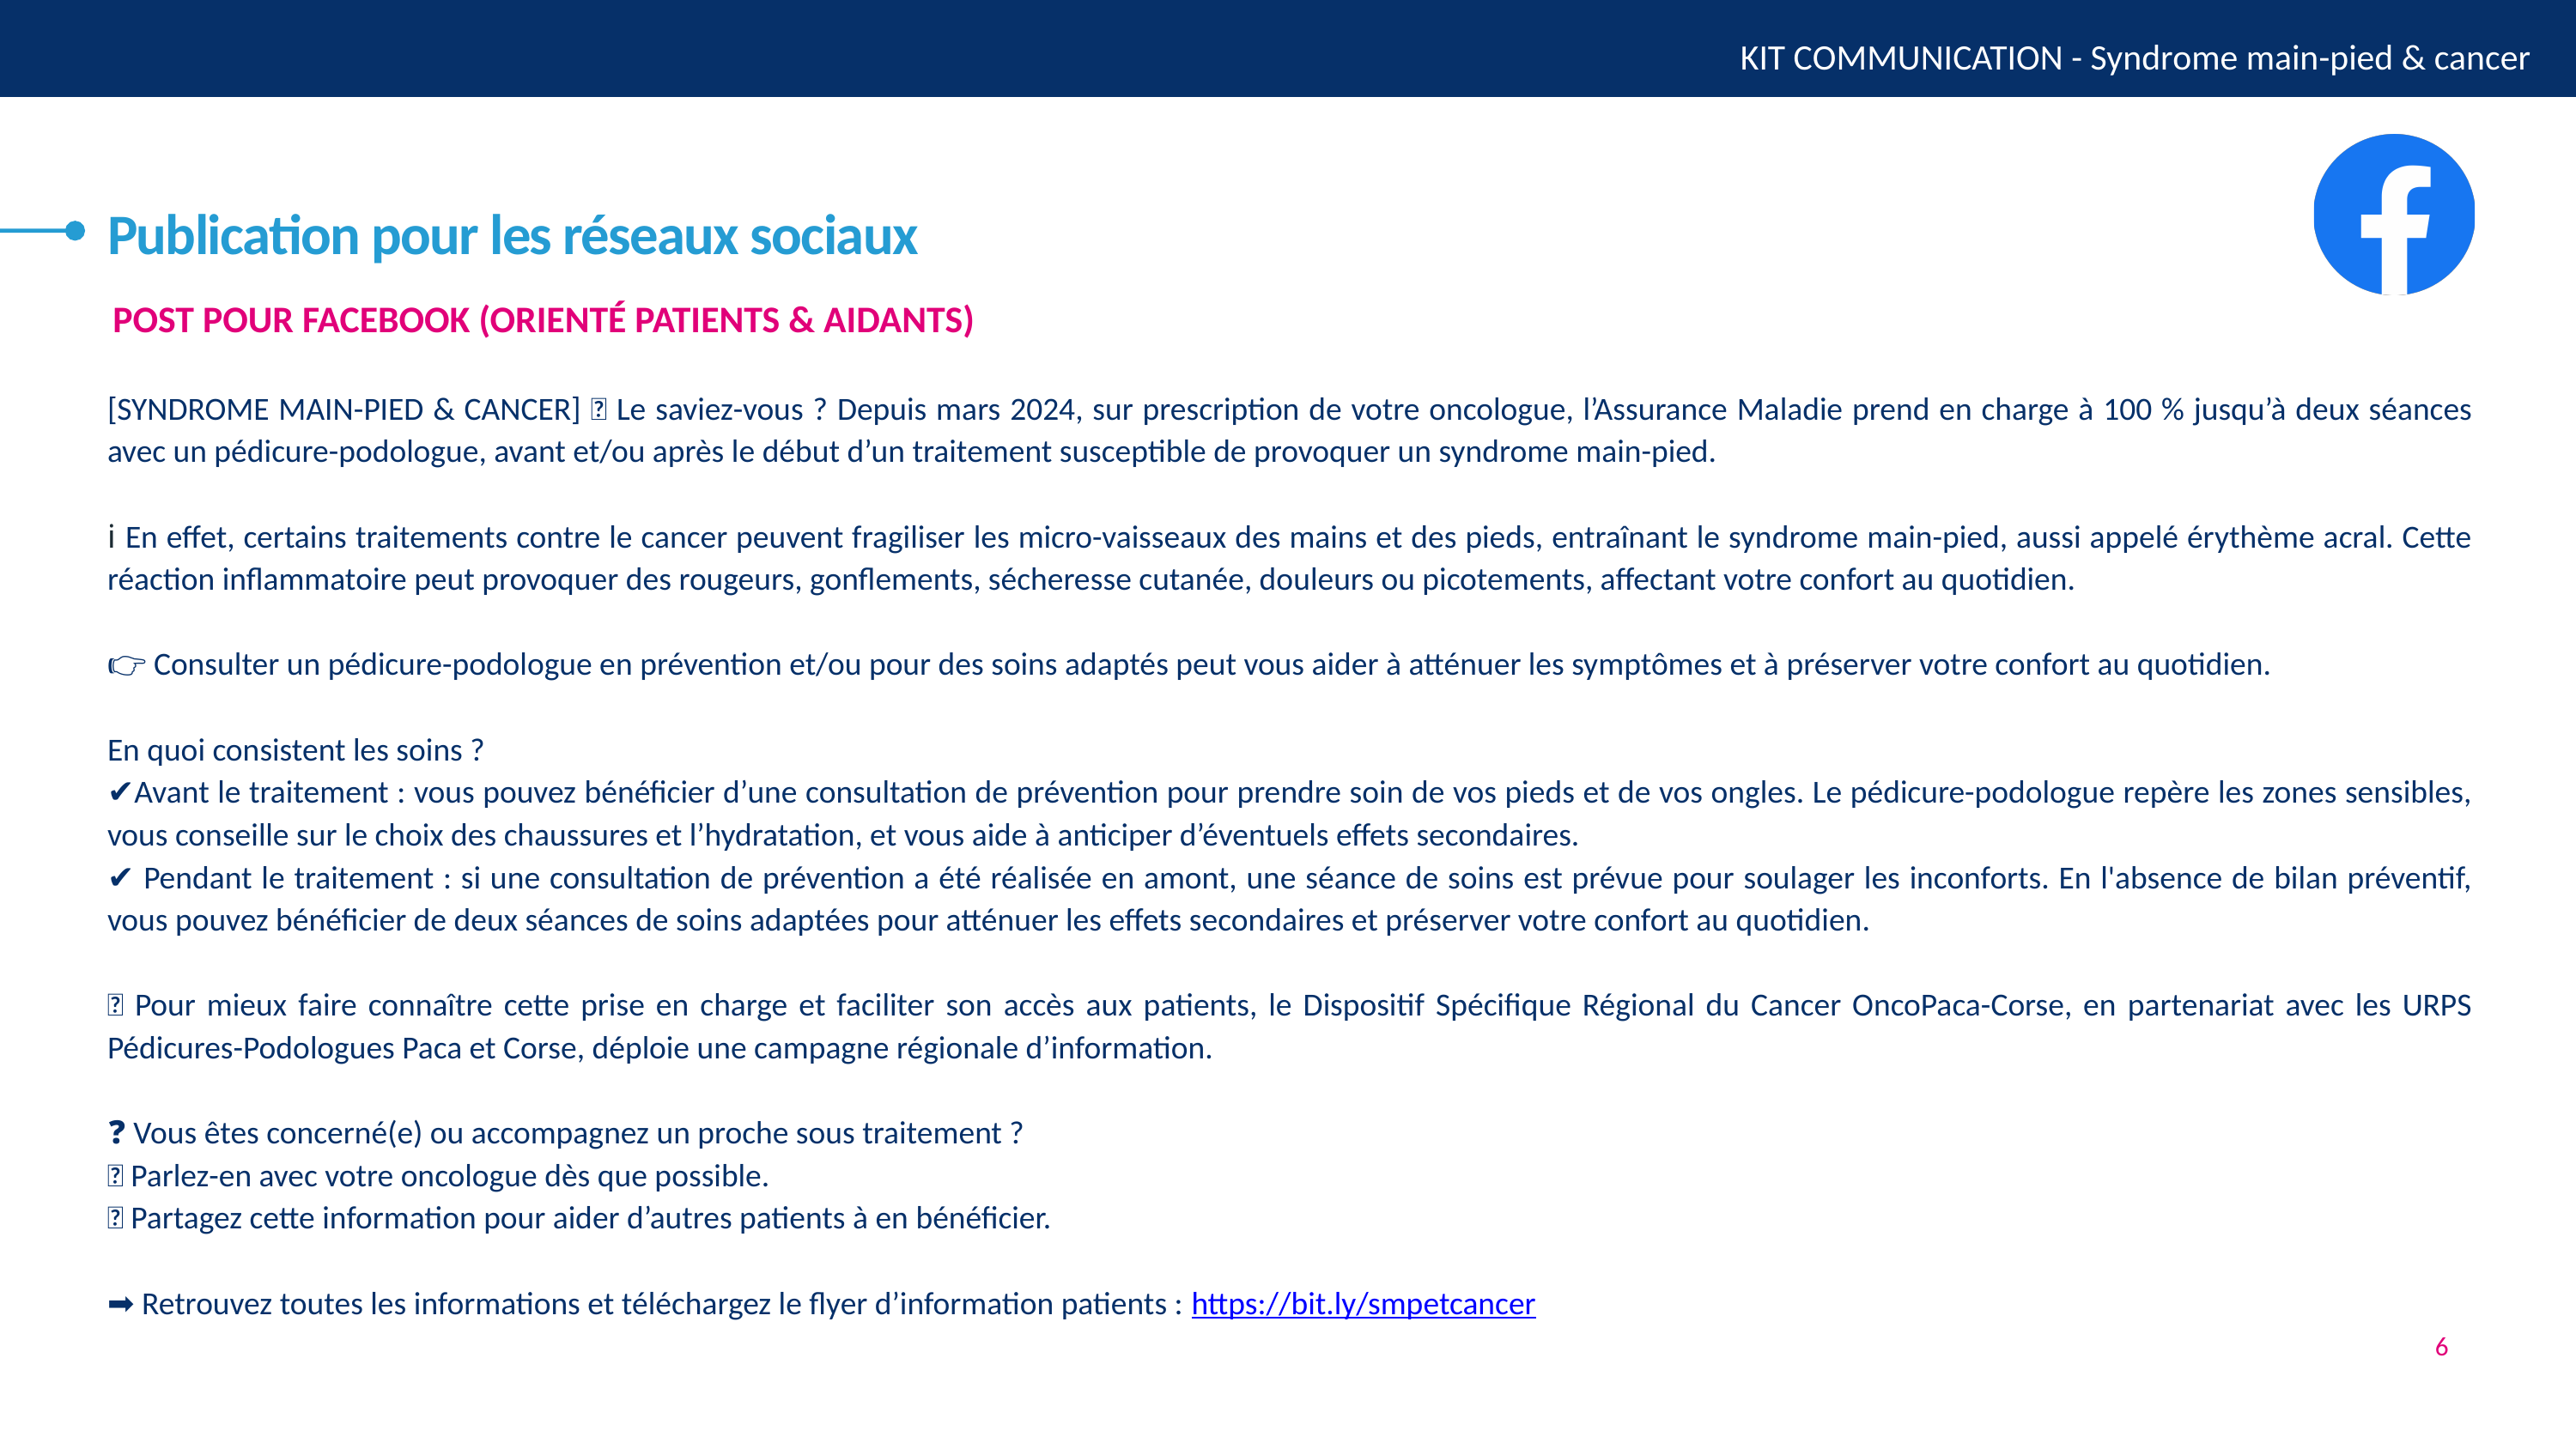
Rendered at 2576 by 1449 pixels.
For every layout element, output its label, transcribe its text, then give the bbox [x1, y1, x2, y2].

text_box Publication pour les réseaux sociaux [107, 185, 1436, 266]
text_box [0, 221, 84, 240]
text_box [0, 0, 2576, 97]
text_box [2313, 134, 2476, 295]
text_box [SYNDROME MAIN-PIED & CANCER] 👣 Le saviez-vous ? Depuis mars 2024, sur prescription de votre oncologue, l’Assurance Maladie prend en charge à 100 % jusqu’à deux séances avec un pédicure-podologue, avant et/ou après le début d’un traitement susceptible de provoquer un syndrome main-pied. ℹ️ En effet, certains traitements contre le cancer peuvent fragiliser les micro-vaisseaux des mains et des pieds, entraînant le syndrome main-pied, aussi appelé érythème acral. Cette réaction inflammatoire peut provoquer des rougeurs, gonflements, sécheresse cutanée, douleurs ou picotements, affectant votre confort au quotidien. 👉 Consulter un pédicure-podologue en prévention et/ou pour des soins adaptés peut vous aider à atténuer les symptômes et à préserver votre confort au quotidien. En quoi consistent les soins ? ✔Avant le traitement : vous pouvez bénéficier d’une consultation de prévention pour prendre soin de vos pieds et de vos ongles. Le pédicure-podologue repère les zones sensibles, vous conseille sur le choix des chaussures et l’hydratation, et vous aide à anticiper d’éventuels effets secondaires. ✔ Pendant le traitement : si une consultation de prévention a été réalisée en amont, une séance de soins est prévue pour soulager les inconforts. En l'absence de bilan préventif, vous pouvez bénéficier de deux séances de soins adaptées pour atténuer les effets secondaires et préserver votre confort au quotidien. 📣 Pour mieux faire connaître cette prise en charge et faciliter son accès aux patients, le Dispositif Spécifique Régional du Cancer OncoPaca-Corse, en partenariat avec les URPS Pédicures-Podologues Paca et Corse, déploie une campagne régionale d’information. ❓ Vous êtes concerné(e) ou accompagnez un proche sous traitement ? 🔹 Parlez-en avec votre oncologue dès que possible. 🔹 Partagez cette information pour aider d’autres patients à en bénéficier. ➡️ Retrouvez toutes les informations et téléchargez le flyer d’information patients : https://bit.ly/smpetcancer [106, 384, 2475, 1406]
text_box POST POUR FACEBOOK (ORIENTÉ PATIENTS & AIDANTS) [37, 287, 1051, 341]
